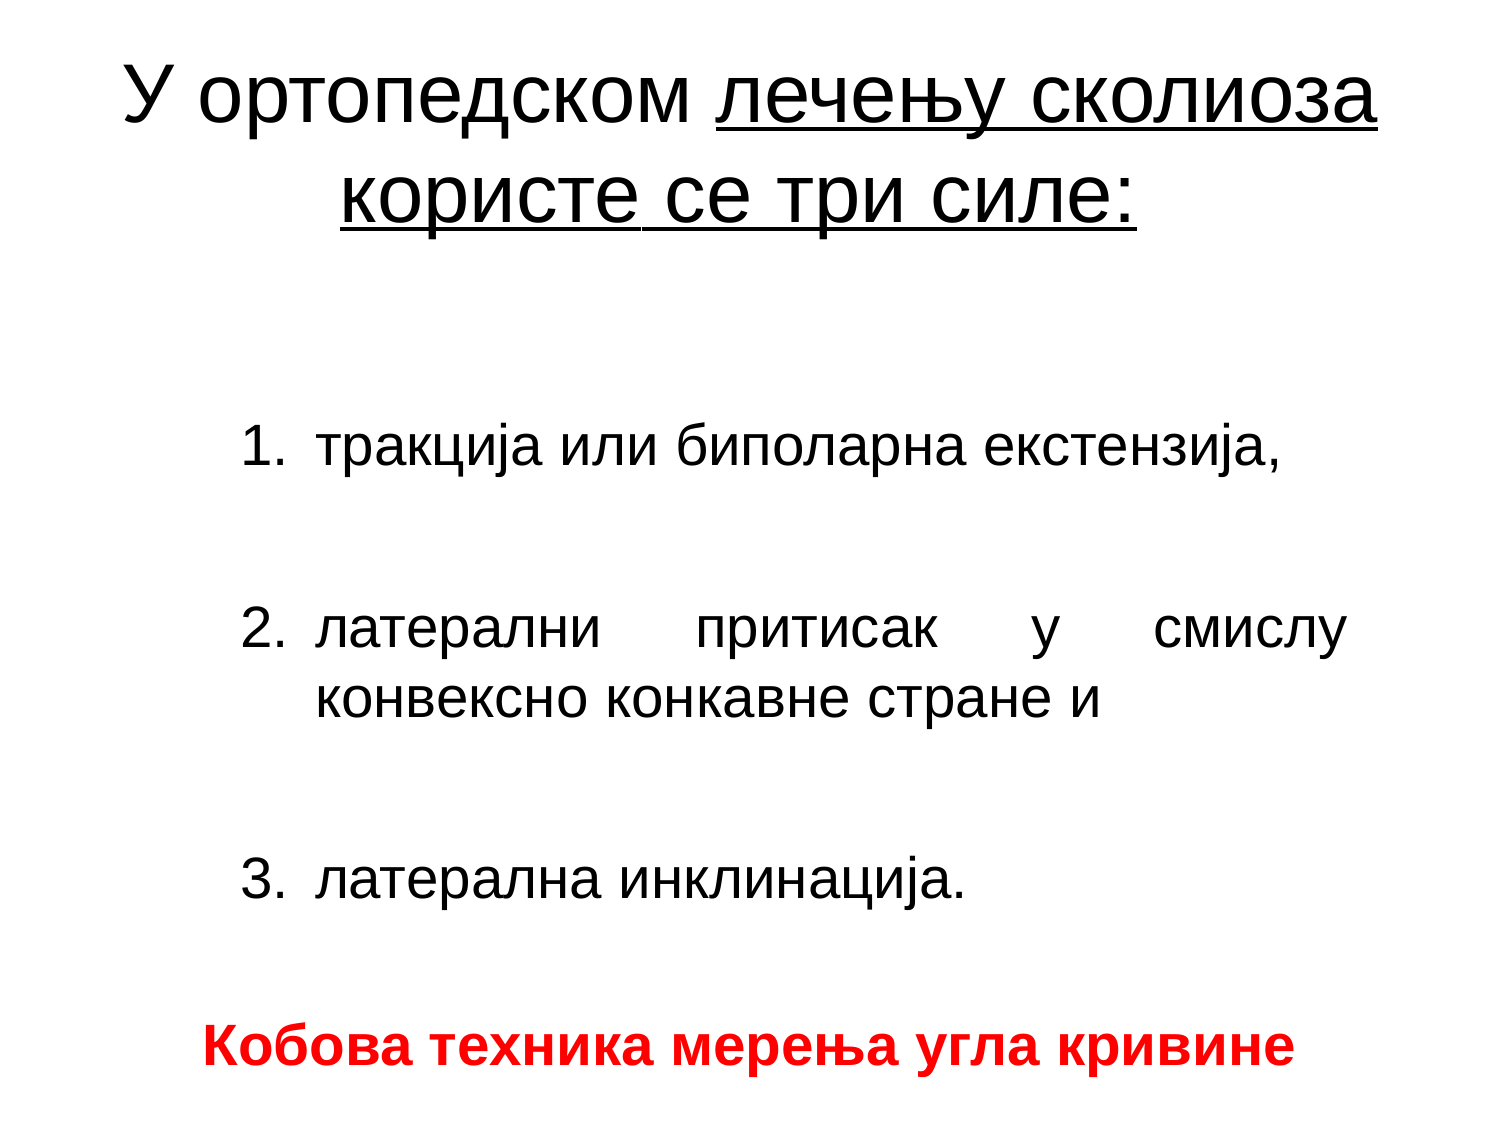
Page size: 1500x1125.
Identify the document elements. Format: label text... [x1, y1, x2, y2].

title У ортопедском лечењу сколиоза користе се три силе: [75, 45, 1425, 233]
list тракција или биполарна екстензија, латерални притисак у смислу конвексно конкавне стране и латерална инклинација. [75, 399, 1363, 975]
text_box Кобова техника мерења угла кривине [188, 999, 1312, 1085]
